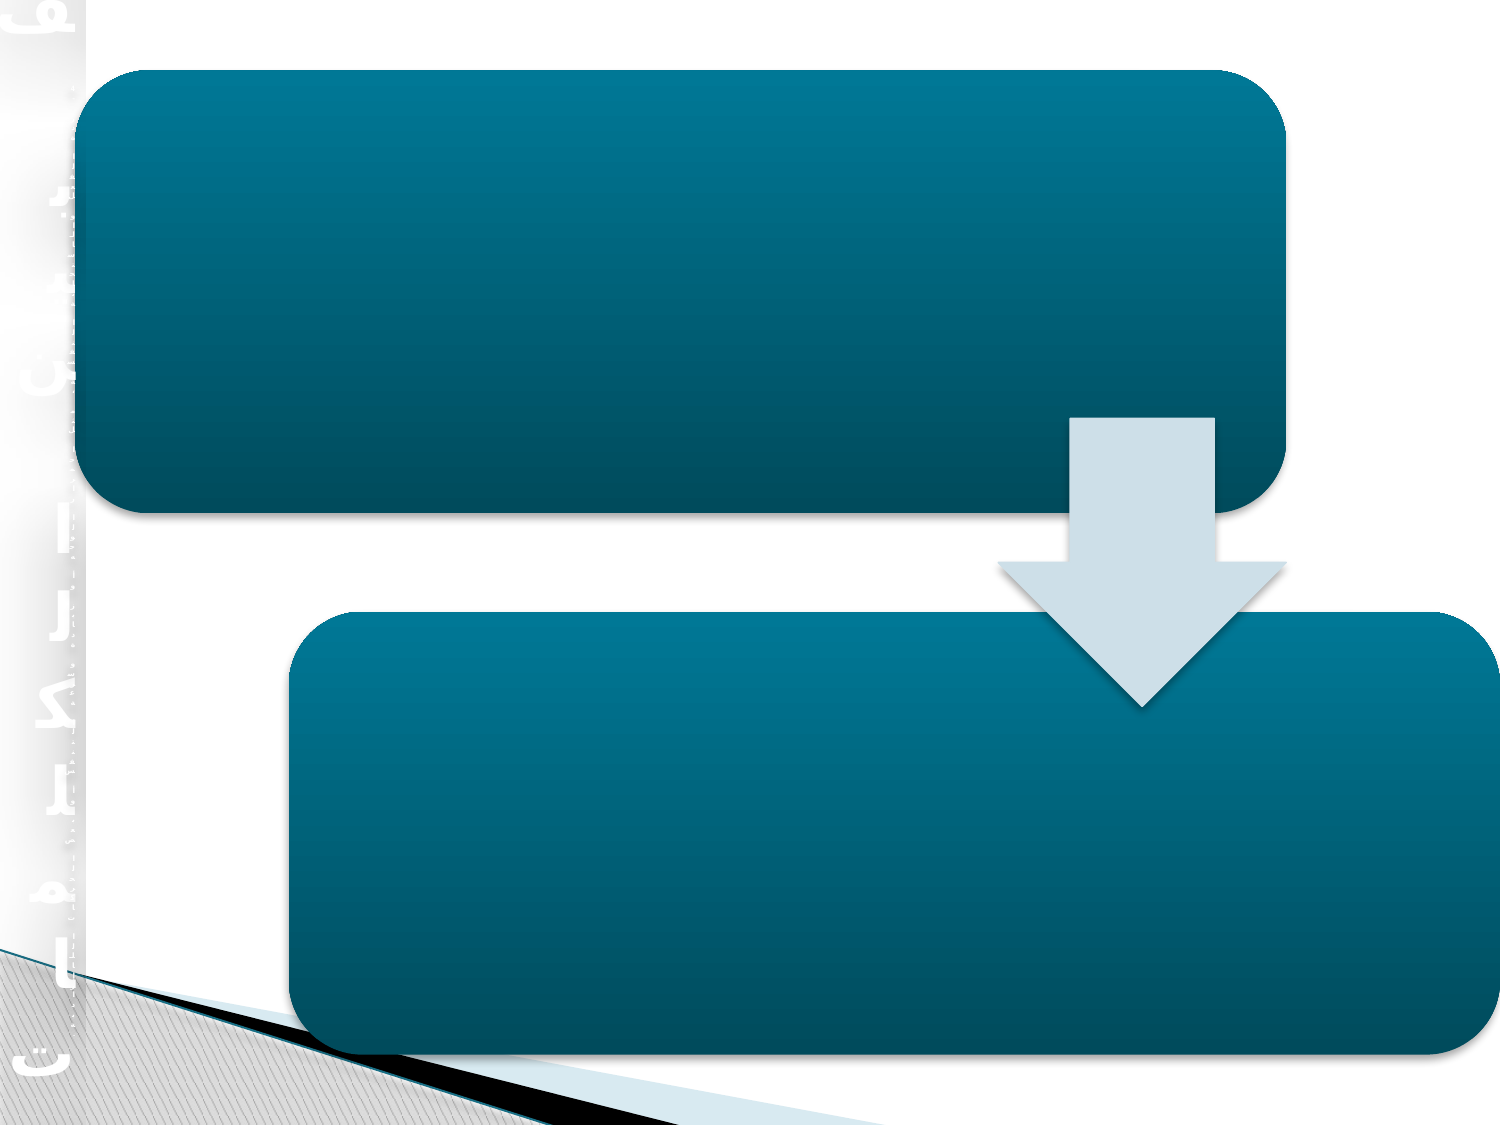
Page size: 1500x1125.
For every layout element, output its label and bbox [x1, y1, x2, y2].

list [74, 70, 1500, 1055]
